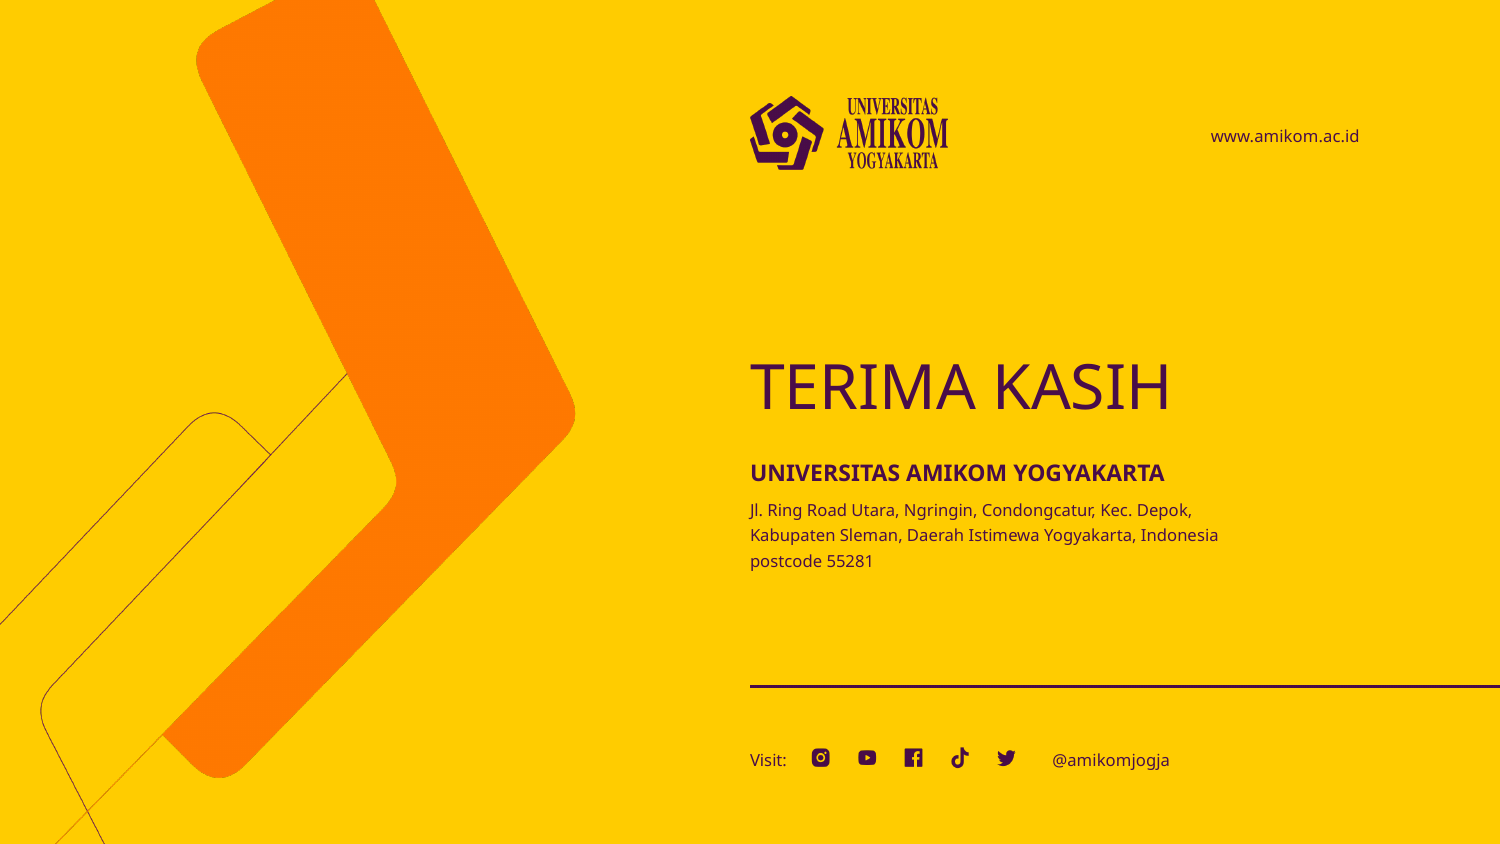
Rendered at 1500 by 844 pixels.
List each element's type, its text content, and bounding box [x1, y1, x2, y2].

text_box TERIMA KASIH [750, 350, 1229, 424]
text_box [749, 455, 1269, 566]
picture [0, 0, 710, 844]
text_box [749, 744, 1191, 771]
picture [749, 96, 949, 171]
text_box www.amikom.ac.id [1210, 120, 1382, 147]
